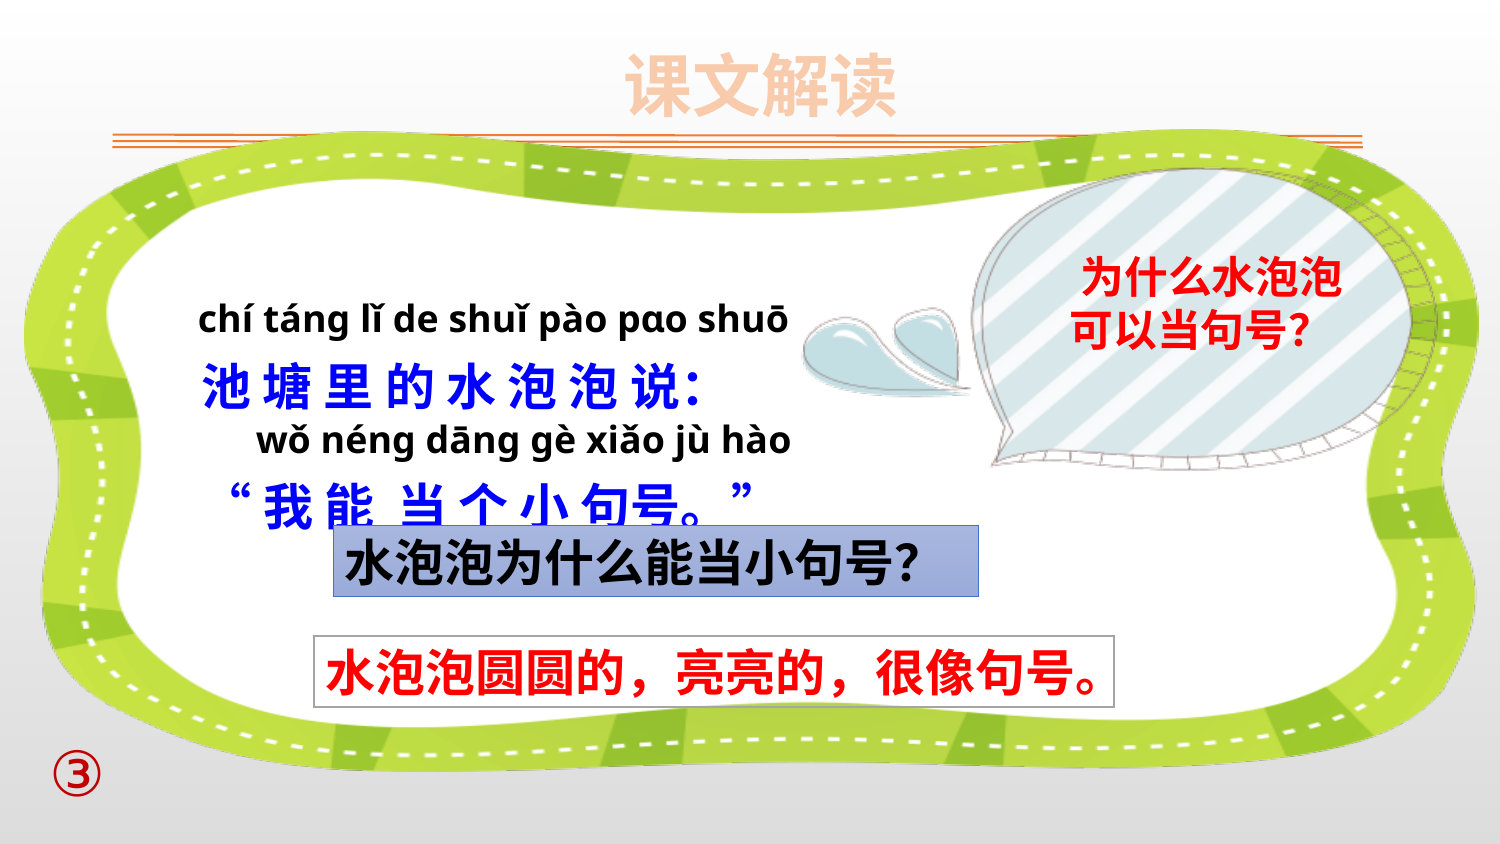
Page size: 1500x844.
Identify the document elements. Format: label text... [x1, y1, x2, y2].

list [23, 129, 1479, 772]
text_box ③ [37, 772, 117, 815]
text_box 课文解读 [612, 36, 911, 129]
picture [777, 159, 1449, 499]
